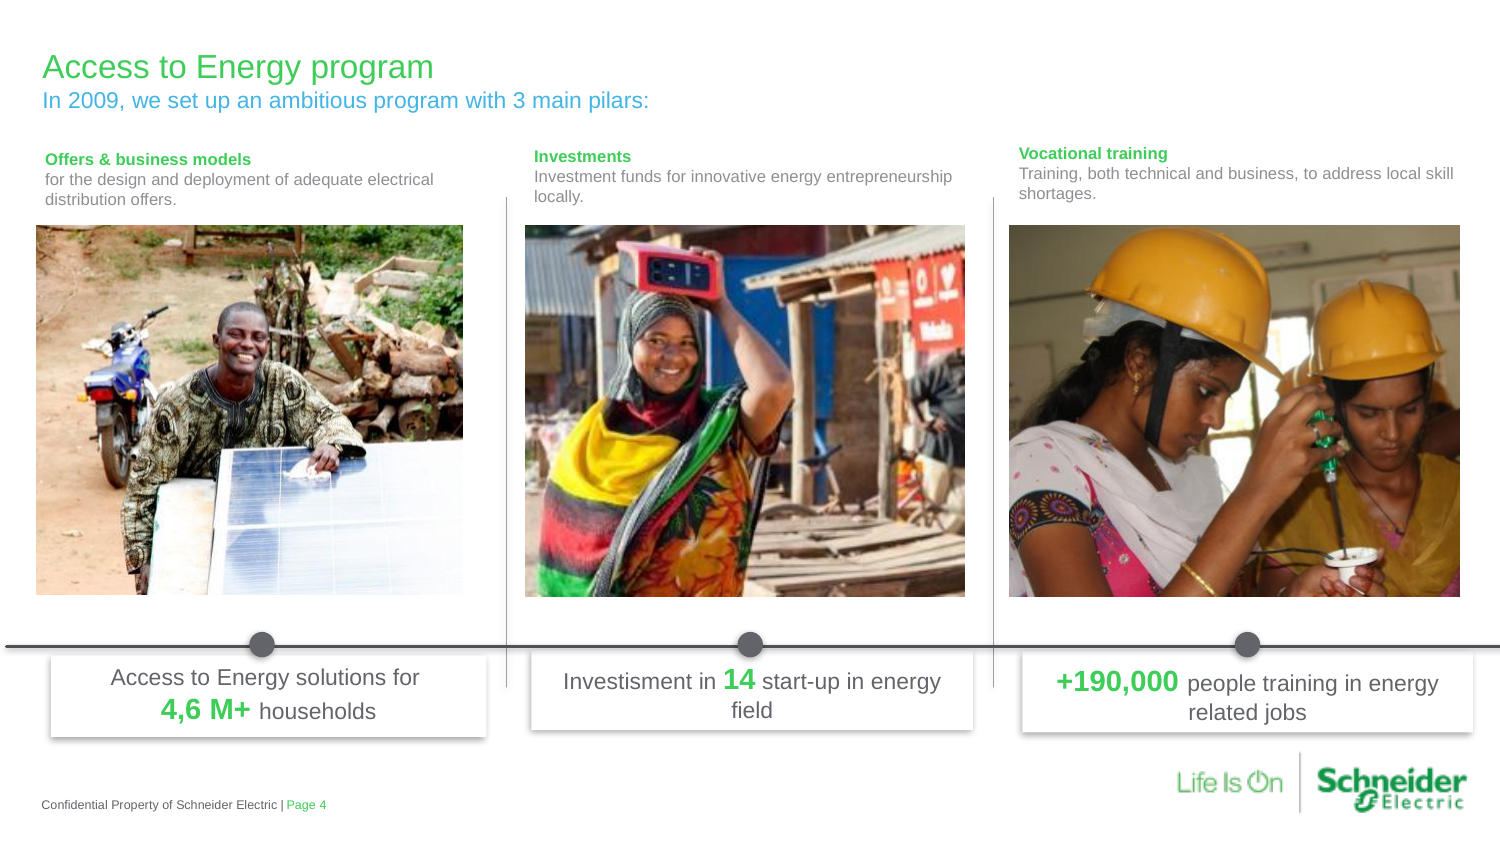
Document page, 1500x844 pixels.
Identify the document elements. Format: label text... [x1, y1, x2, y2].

text_box [1237, 654, 1258, 659]
picture [524, 225, 965, 597]
text_box Vocational training Training, both technical and business, to address local skill shortages. [1016, 142, 1456, 224]
text_box Access to Energy solutions for 4,6 M+ households [50, 656, 487, 738]
text_box [252, 654, 272, 659]
picture [1009, 225, 1461, 597]
picture [1165, 739, 1481, 827]
picture [35, 225, 463, 596]
title Access to Energy program In 2009, we set up an ambitious program with 3 main pilars: [42, 45, 1459, 187]
slide_number Page 4 [290, 796, 373, 812]
text_box Investments Investment funds for innovative energy entrepreneurship locally. [531, 145, 971, 247]
text_box Investisment in 14 start-up in energy field [531, 656, 974, 731]
text_box [1234, 631, 1261, 645]
text_box [736, 631, 764, 645]
text_box +190,000 people training in energy related jobs [1022, 656, 1474, 733]
text_box Offers & business models for the design and deployment of adequate electrical distribution offers. [42, 148, 483, 250]
text_box [248, 631, 276, 645]
text_box [740, 654, 760, 659]
footer Confidential Property of Schneider Electric | [41, 796, 290, 812]
